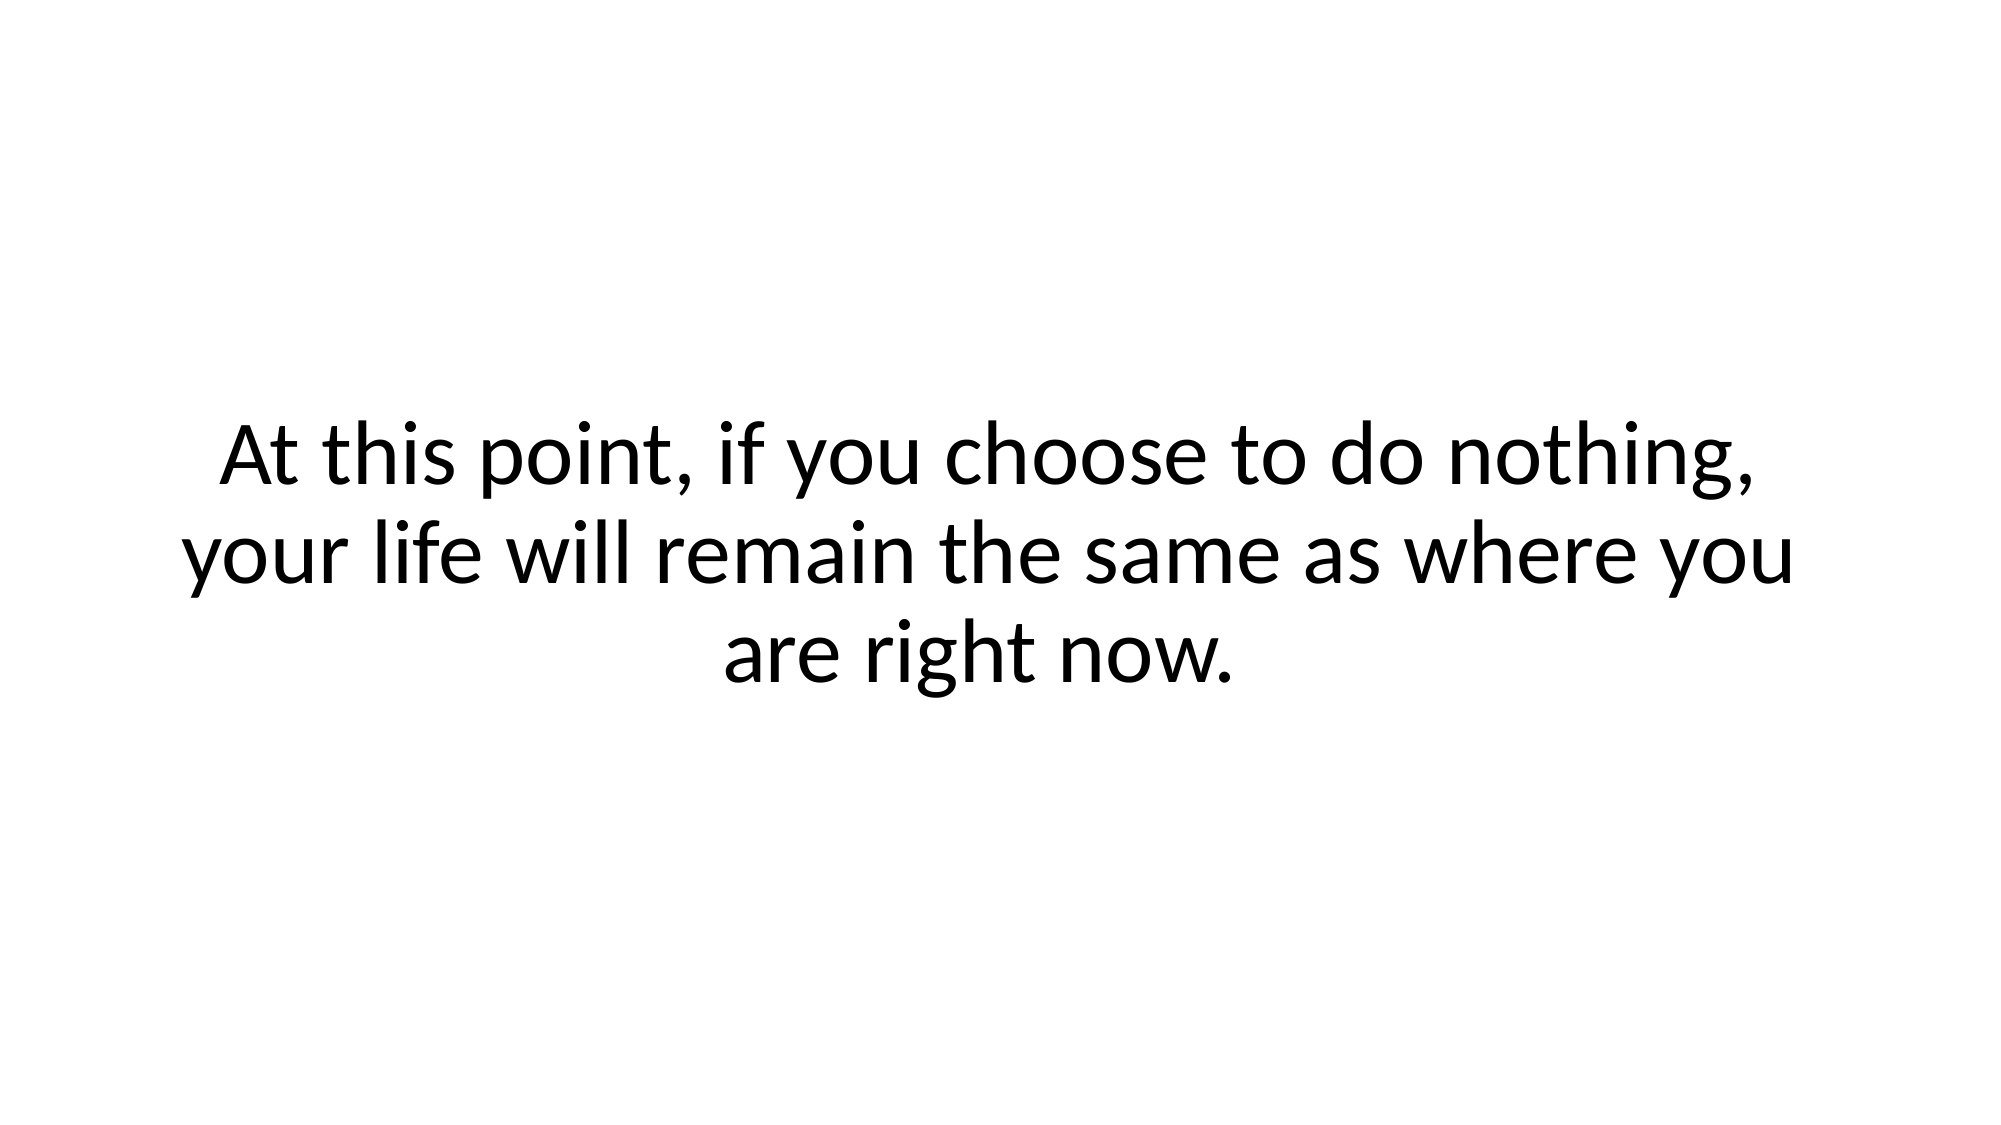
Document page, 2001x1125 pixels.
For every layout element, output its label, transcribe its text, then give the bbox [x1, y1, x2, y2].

list At this point, if you choose to do nothing, your life will remain the same as where you are right now. [143, 397, 1838, 880]
